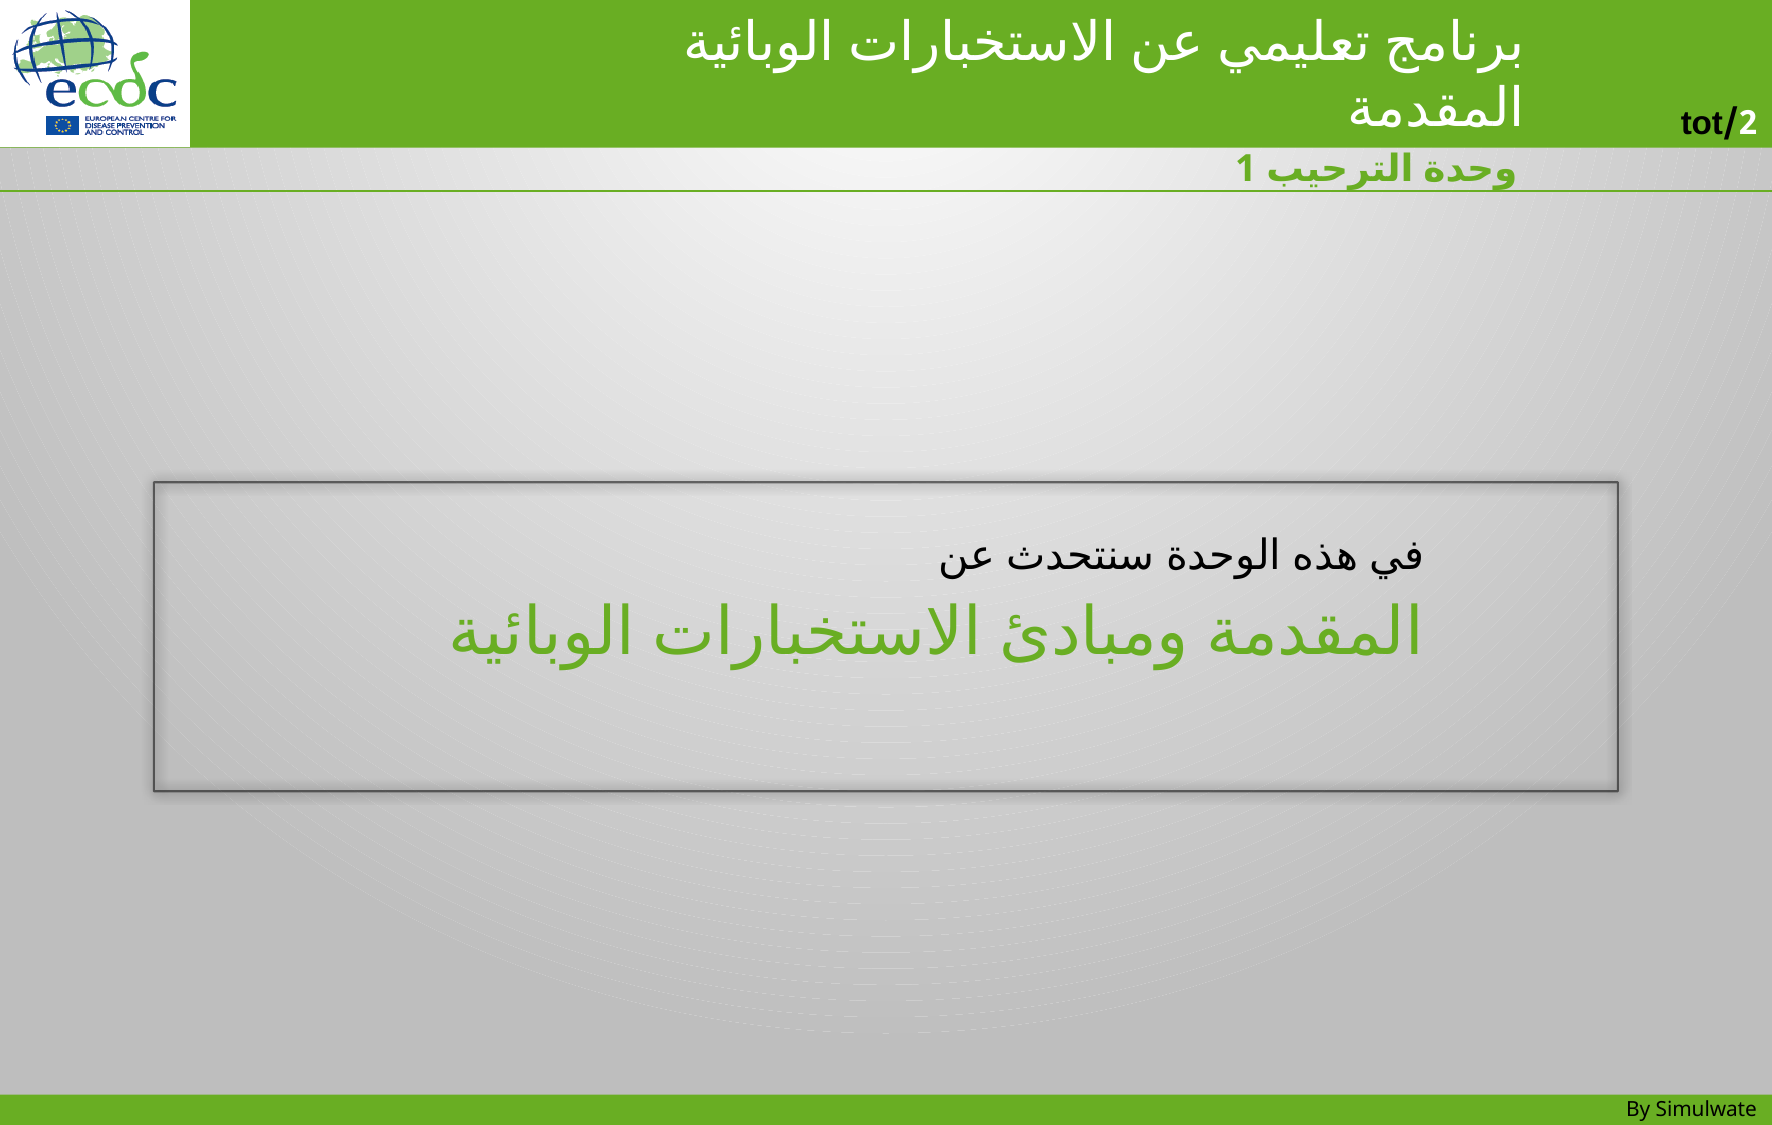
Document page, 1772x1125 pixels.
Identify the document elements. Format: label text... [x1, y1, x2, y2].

text_box وحدة الترحيب 1 [332, 141, 1533, 197]
picture [0, 0, 190, 147]
text_box [153, 482, 1618, 792]
text_box المقدمة ومبادئ الاستخبارات الوبائية [180, 589, 1440, 676]
